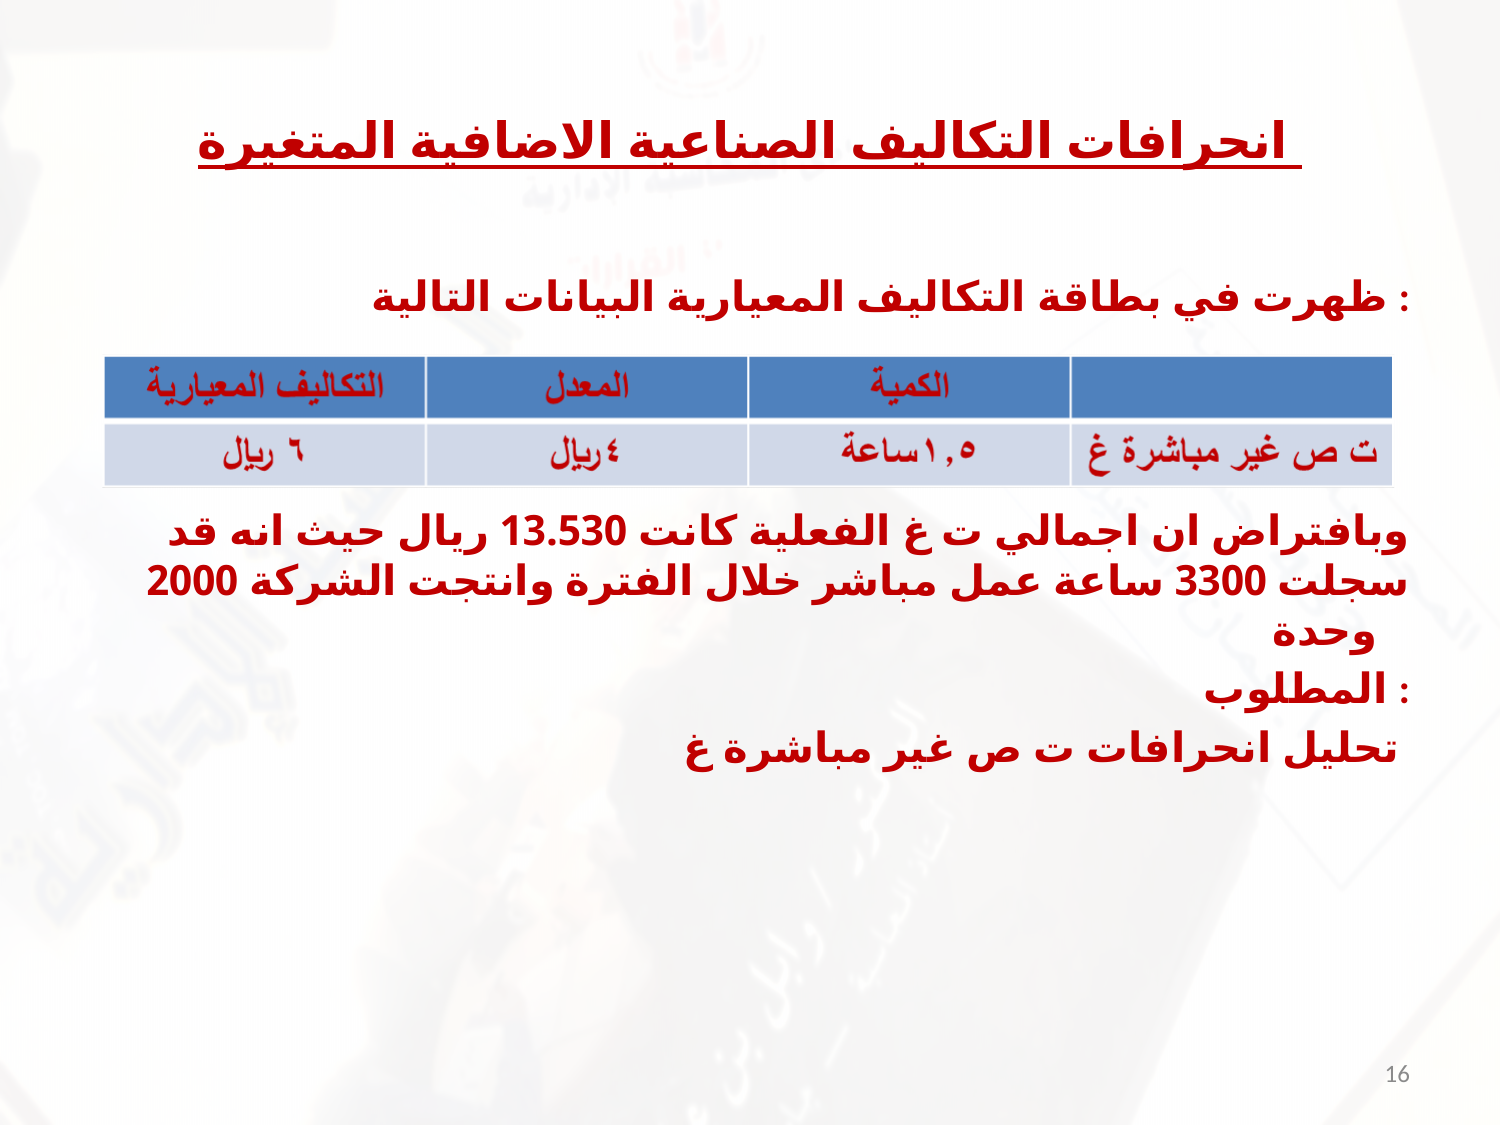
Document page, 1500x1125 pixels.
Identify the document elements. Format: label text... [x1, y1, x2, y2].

slide_number 16 [1074, 1042, 1425, 1103]
list ظهرت في بطاقة التكاليف المعيارية البيانات التالية : وبافتراض ان اجمالي ت غ الفعلية كانت 13.530 ريال حيث انه قد سجلت 3300 ساعة عمل مباشر خلال الفترة وانتجت الشركة 2000 وحدة المطلوب : تحليل انحرافات ت ص غير مباشرة غ [75, 262, 1425, 1005]
picture [102, 349, 1398, 504]
title انحرافات التكاليف الصناعية الاضافية المتغيرة [75, 45, 1425, 233]
